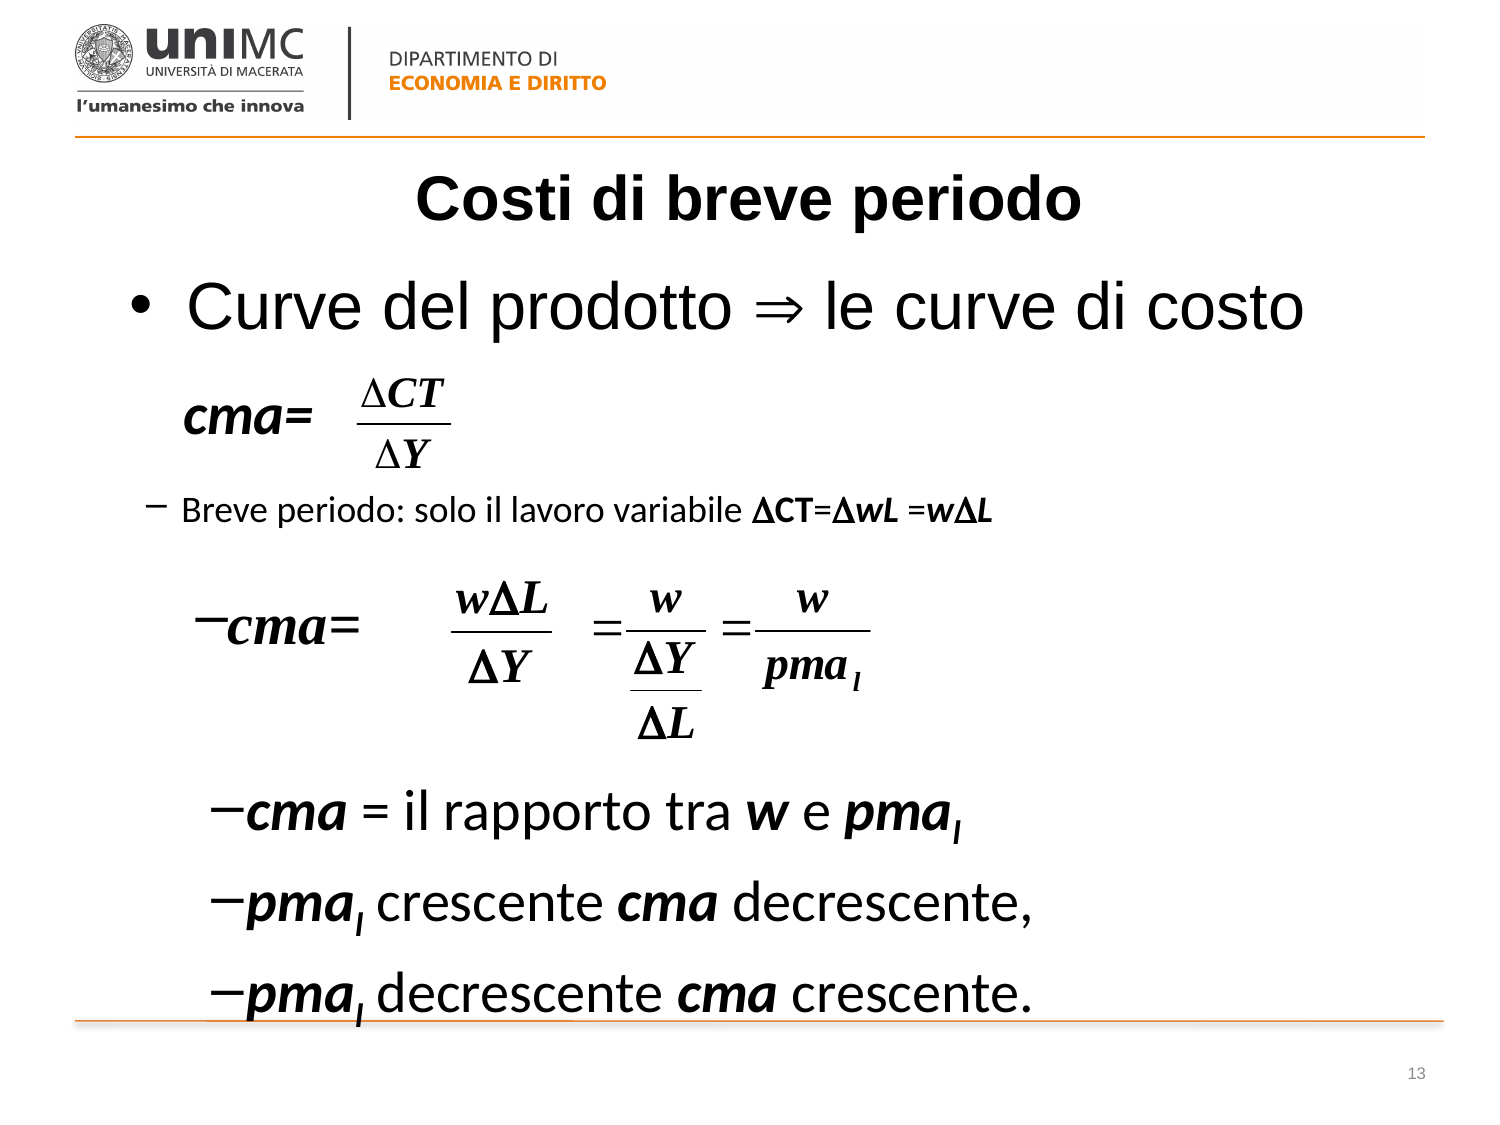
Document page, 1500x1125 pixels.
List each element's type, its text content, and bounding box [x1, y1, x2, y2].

text_box cma= [180, 578, 377, 664]
title Costi di breve periodo [75, 149, 1425, 241]
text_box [349, 365, 461, 479]
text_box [443, 567, 563, 694]
text_box cma= [168, 369, 329, 454]
list Curve del prodotto  le curve di costo [114, 255, 1390, 397]
picture [75, 24, 1425, 138]
text_box cma = il rapporto tra w e pmal pmal crescente cma decrescente, pmal decrescente cma crescente. [157, 764, 1252, 1042]
slide_number 13 [1091, 1042, 1442, 1103]
text_box Breve periodo: solo il lavoro variabile DCT=DwL =wDL [91, 477, 1500, 583]
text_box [581, 567, 882, 749]
